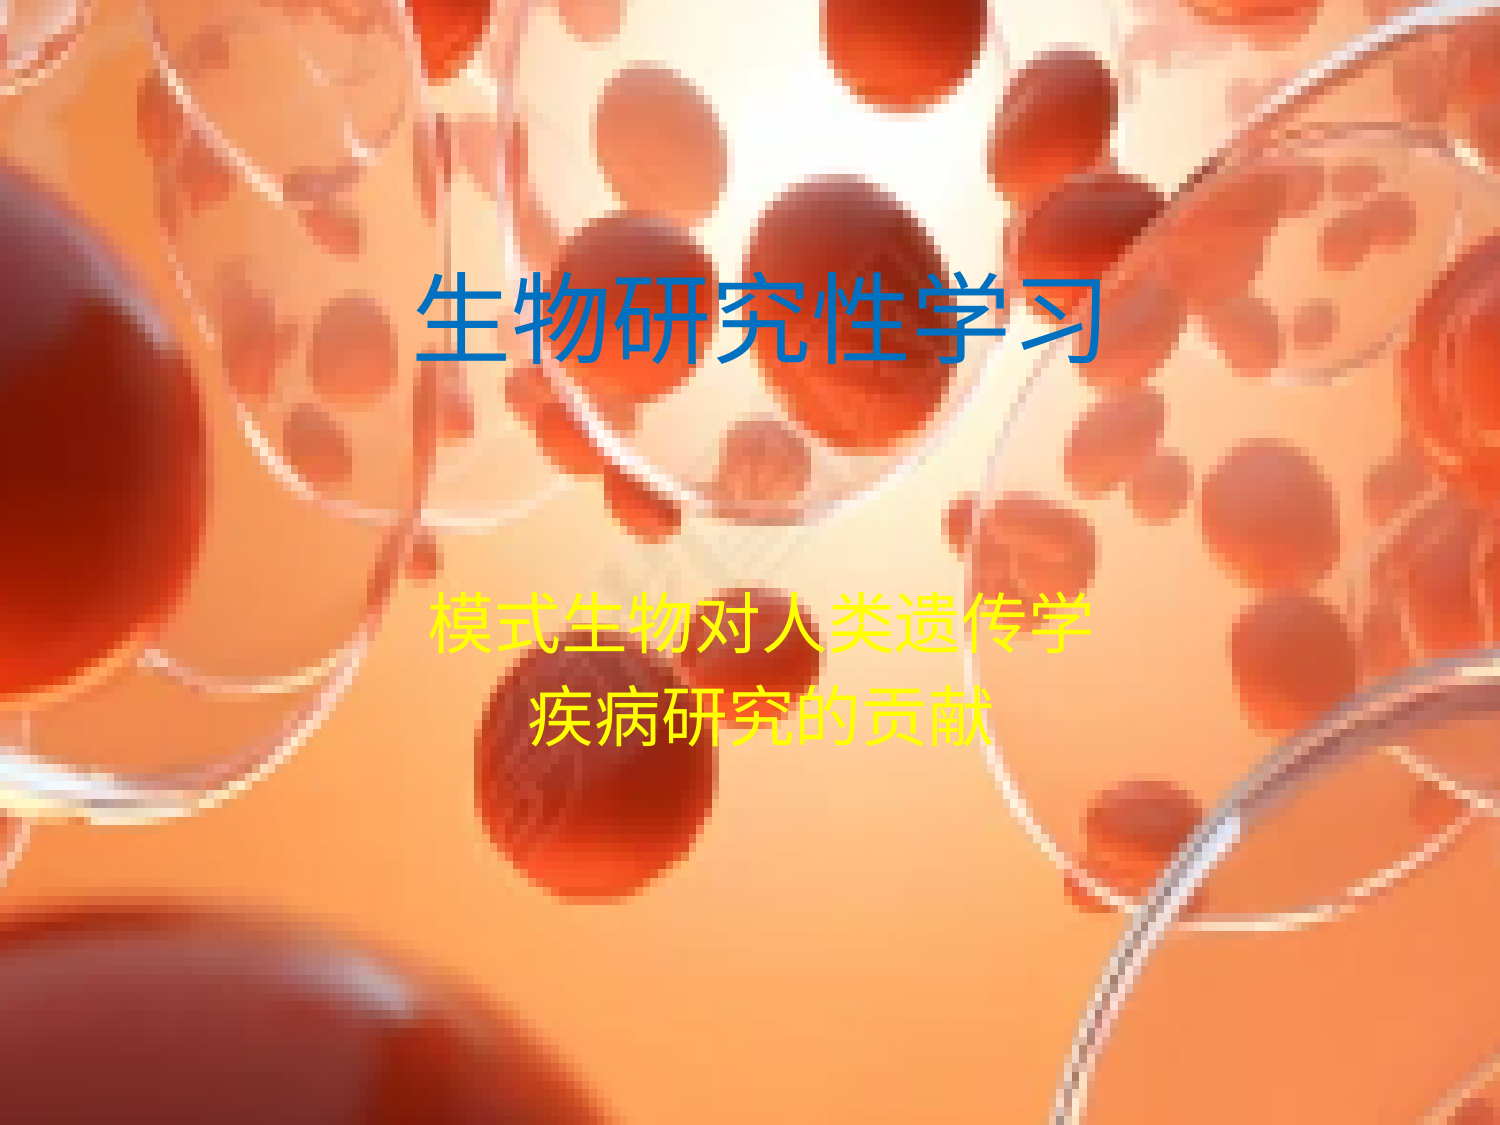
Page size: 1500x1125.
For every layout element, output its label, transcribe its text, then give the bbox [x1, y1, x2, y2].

subtitle 模式生物对人类遗传学 疾病研究的贡献 [236, 573, 1287, 862]
picture [0, 0, 1500, 1125]
title 生物研究性学习 [123, 195, 1400, 438]
